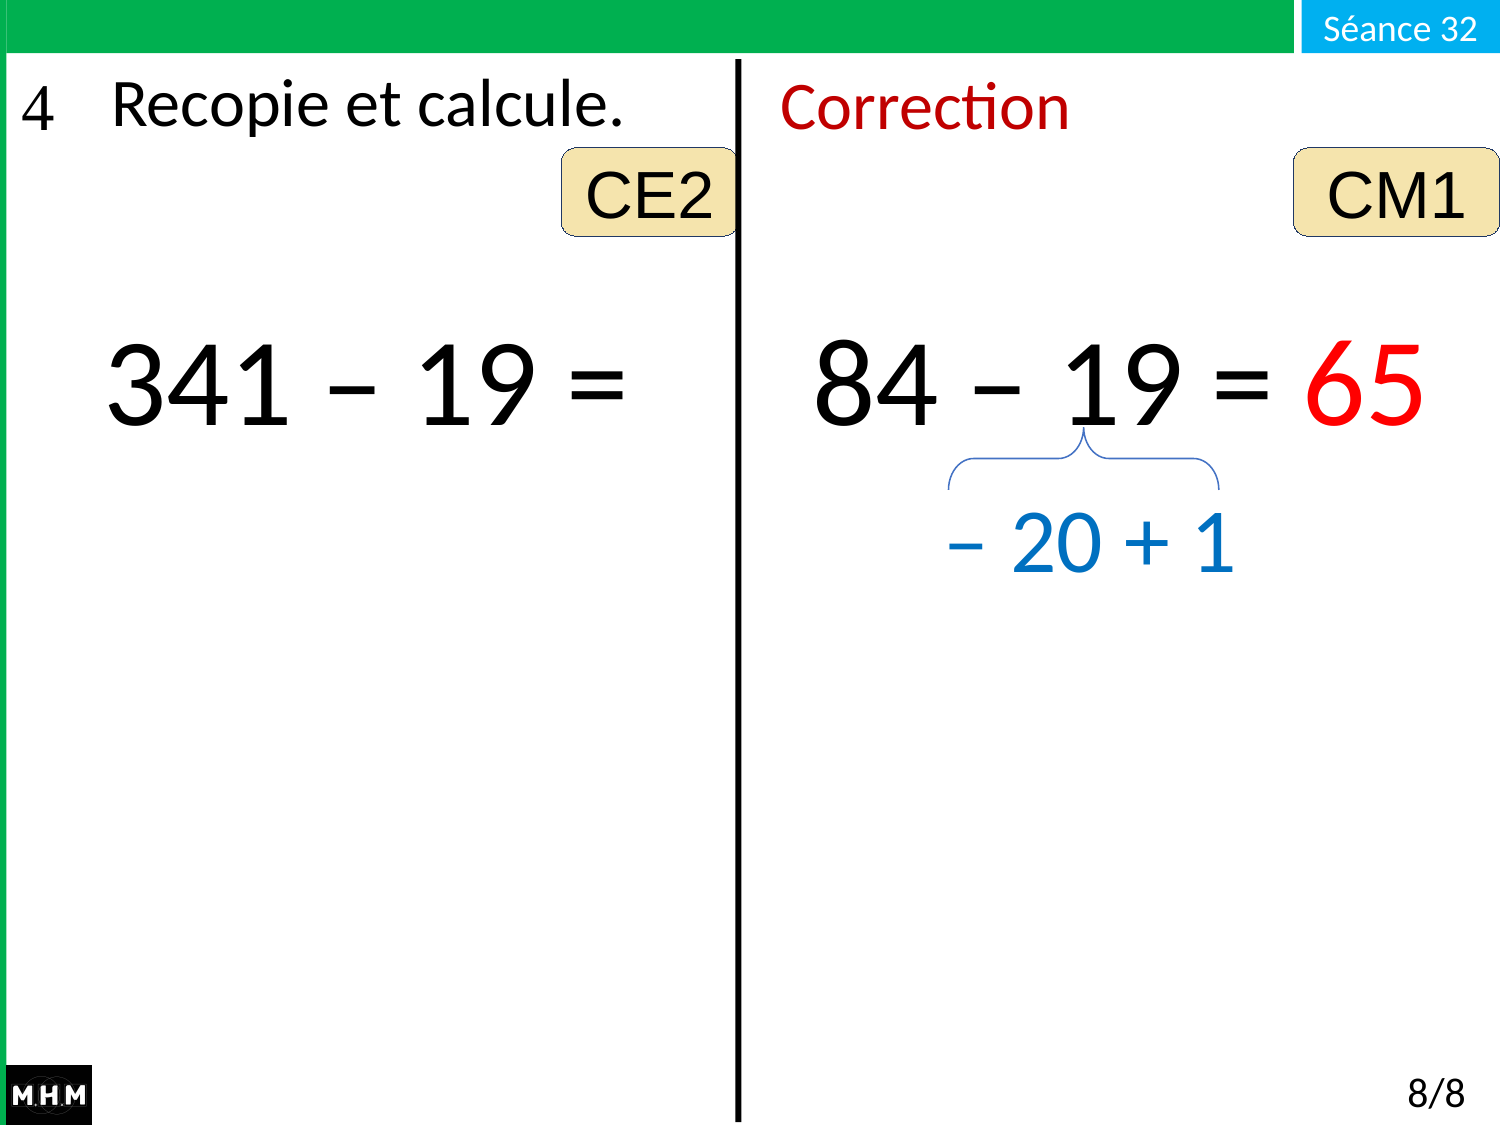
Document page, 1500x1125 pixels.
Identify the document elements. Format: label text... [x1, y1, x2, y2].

list 8/8 [1373, 1064, 1500, 1125]
title Recopie et calcule. [739, 60, 1391, 149]
picture [6, 1065, 92, 1125]
text_box – 20 + 1 [929, 473, 1309, 598]
text_box CM1 [1293, 147, 1500, 237]
text_box Correction [765, 62, 1309, 152]
text_box 84 – 19 = 65 [797, 292, 1458, 458]
text_box 341 – 19 = [88, 292, 650, 458]
text_box [947, 458, 1220, 491]
text_box CE2 [561, 147, 738, 237]
title Recopie et calcule. [96, 60, 738, 149]
